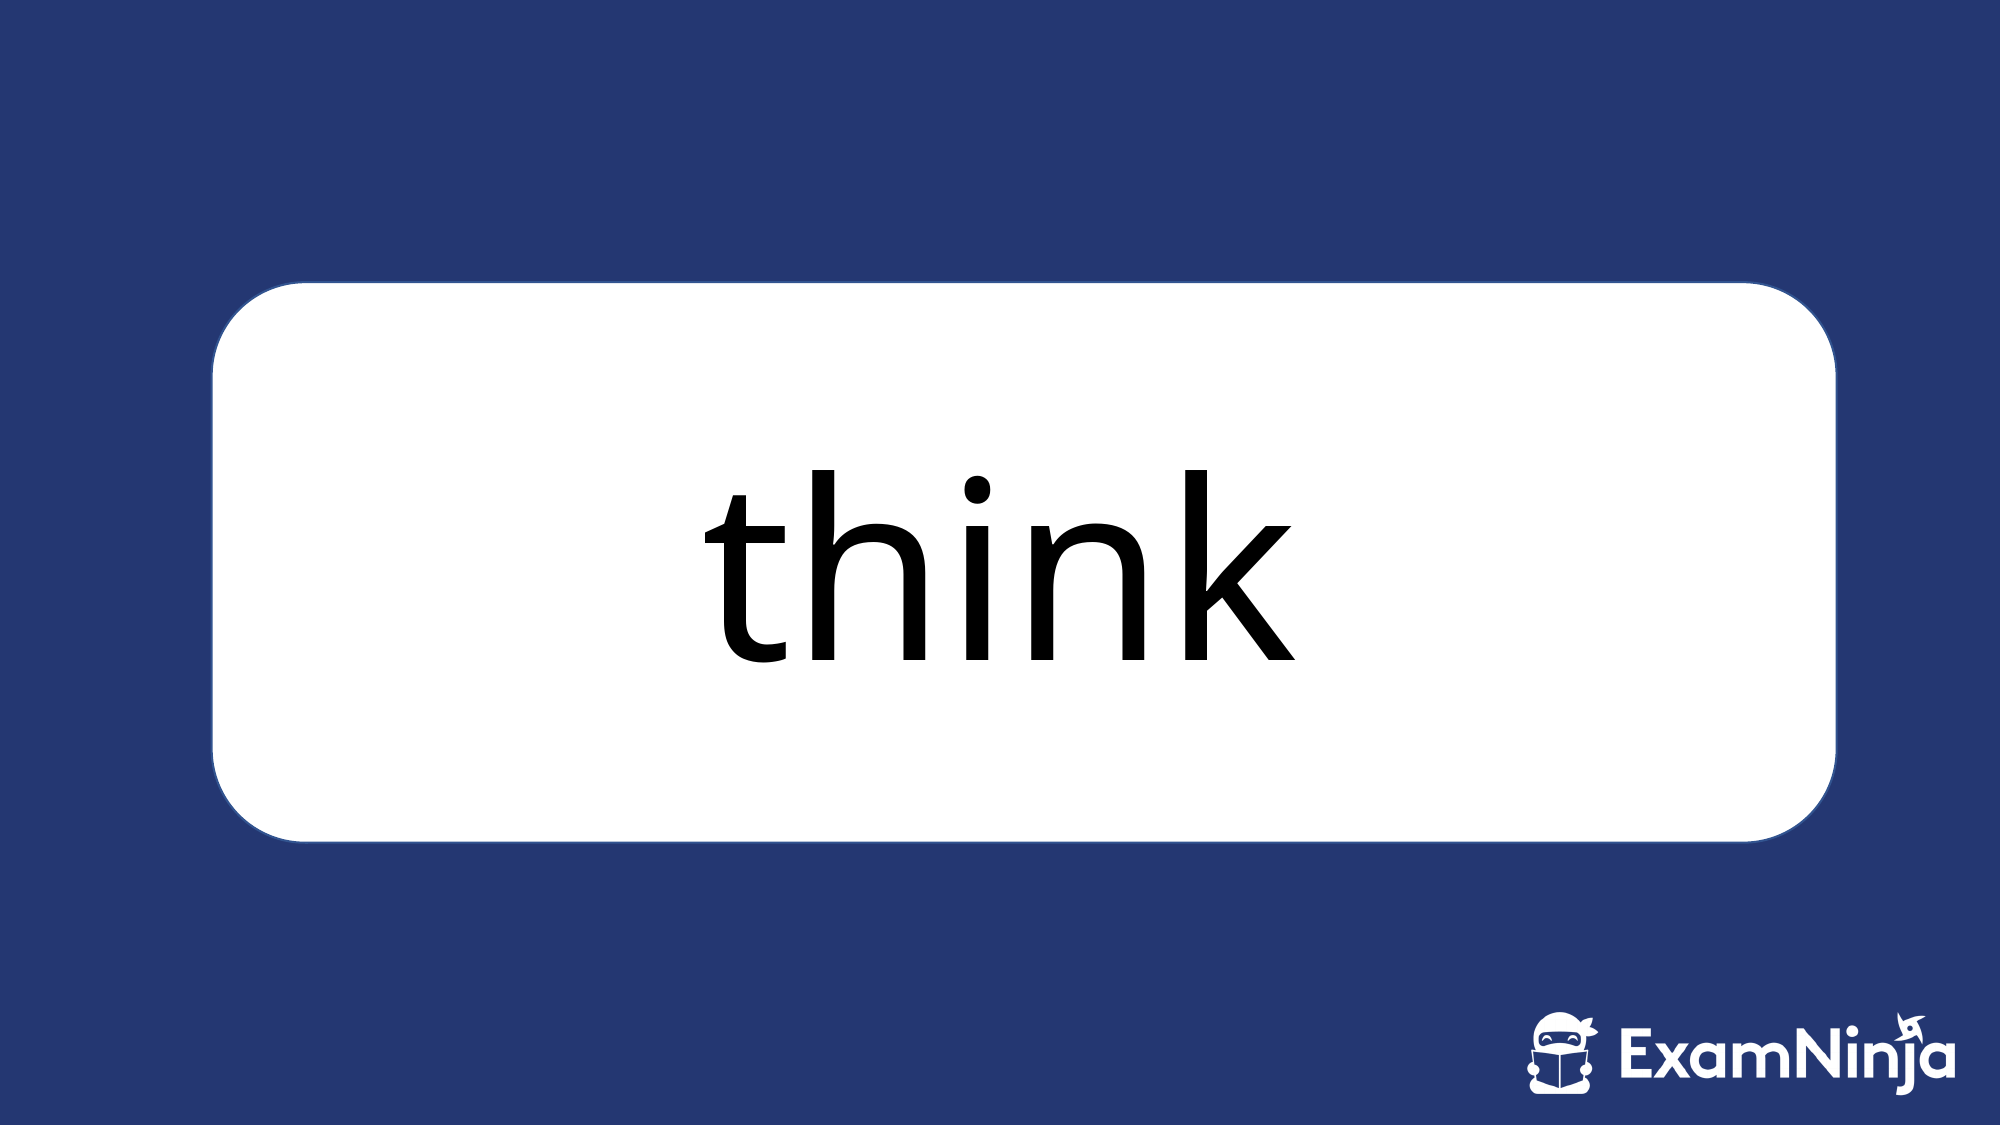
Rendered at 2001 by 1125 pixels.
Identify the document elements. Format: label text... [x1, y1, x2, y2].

text_box [210, 281, 1838, 403]
text_box [210, 719, 1838, 844]
text_box think [143, 403, 1857, 719]
picture [1501, 1003, 1979, 1102]
